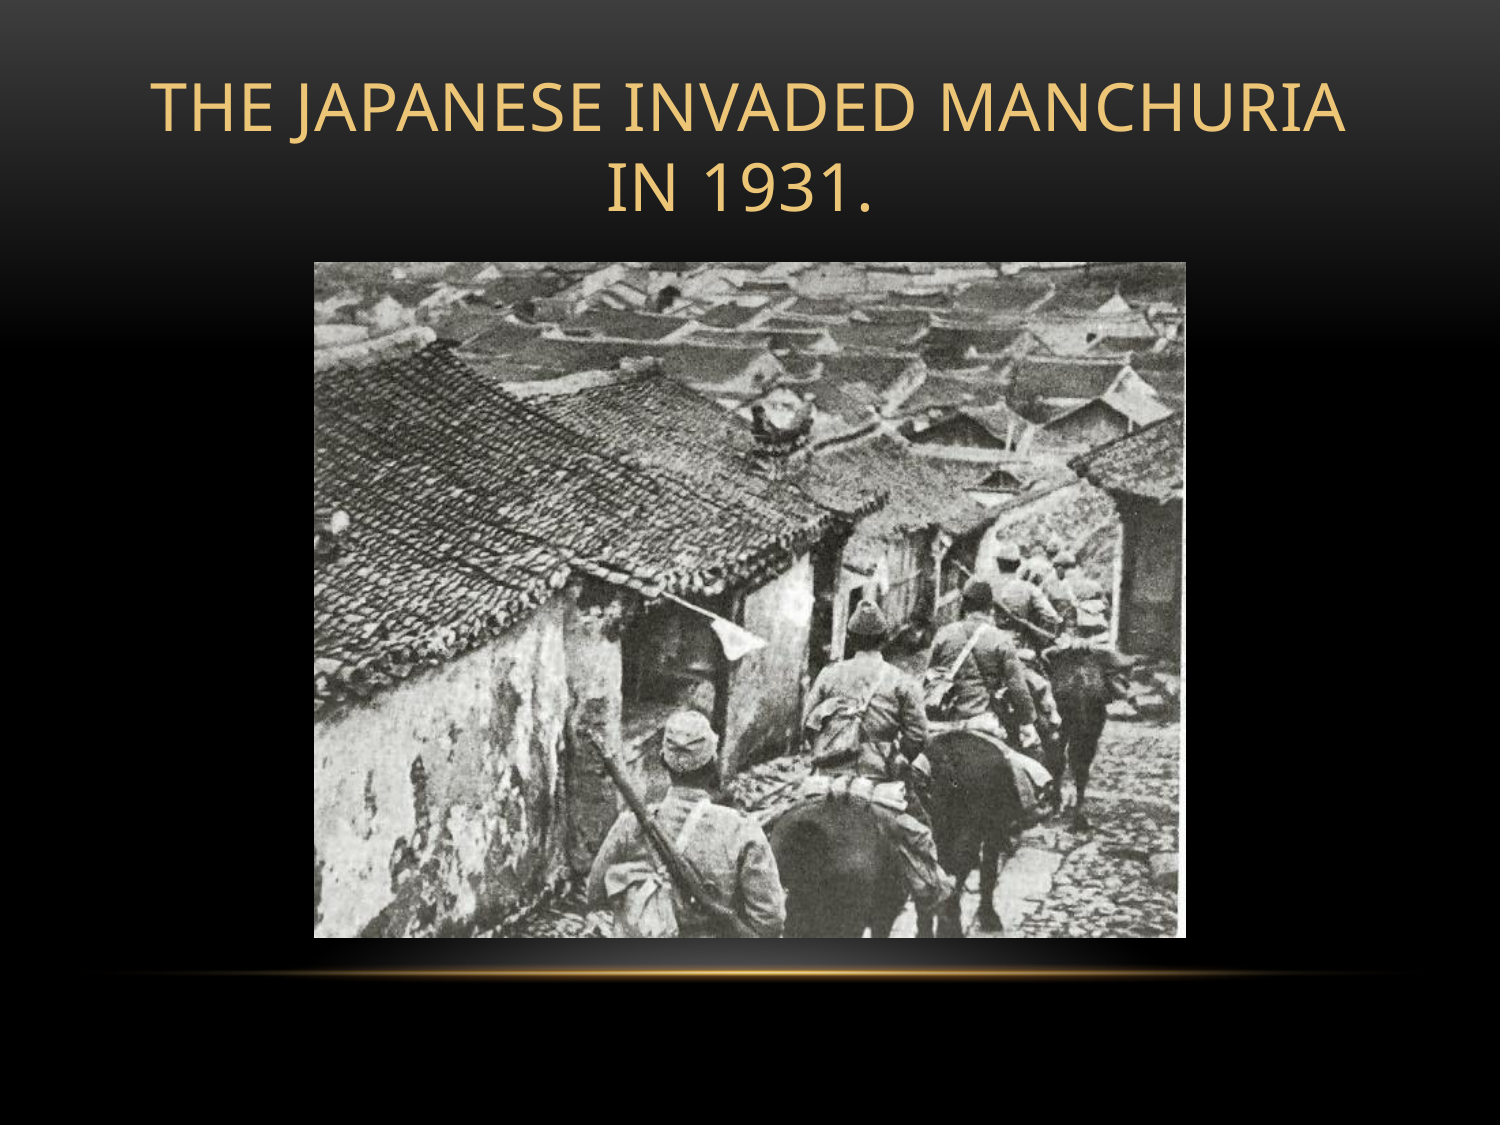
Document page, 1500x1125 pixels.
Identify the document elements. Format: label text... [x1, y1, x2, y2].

title The Japanese invaded Manchuria in 1931. [99, 45, 1400, 233]
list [314, 262, 1186, 938]
picture [0, 0, 1500, 1125]
